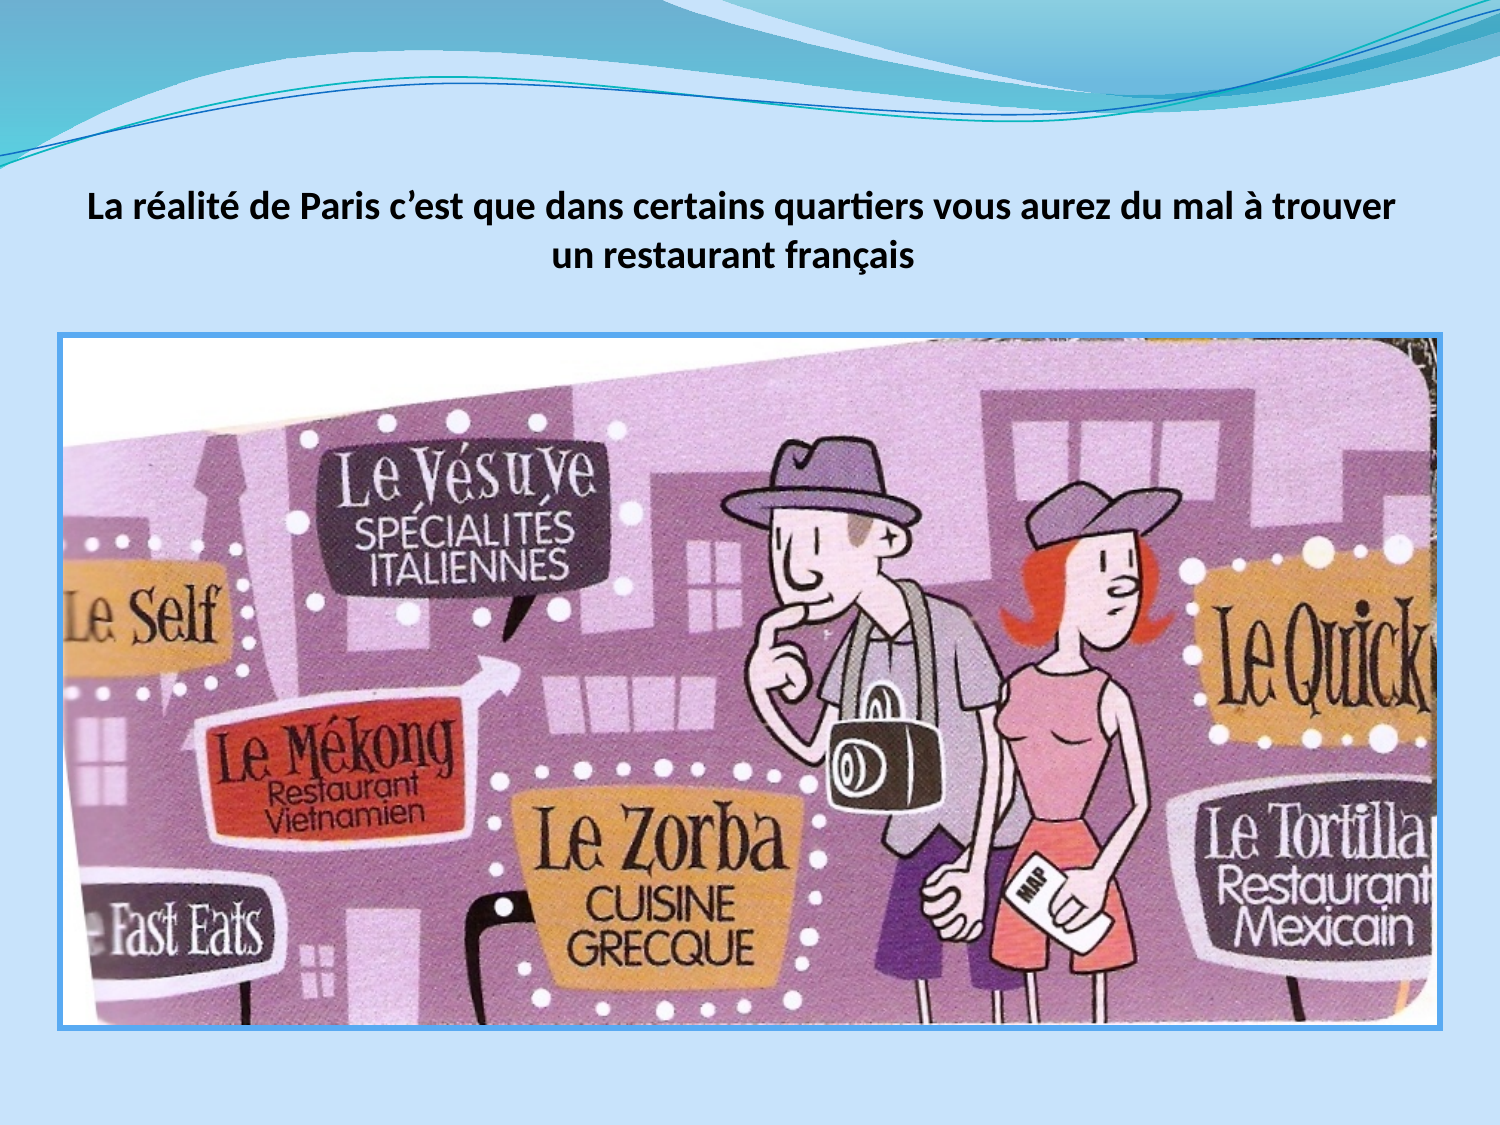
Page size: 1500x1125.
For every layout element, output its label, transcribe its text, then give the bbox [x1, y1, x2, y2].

title La réalité de Paris c’est que dans certains quartiers vous aurez du mal à trouver un restaurant français [62, 137, 1413, 326]
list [62, 337, 1438, 1026]
